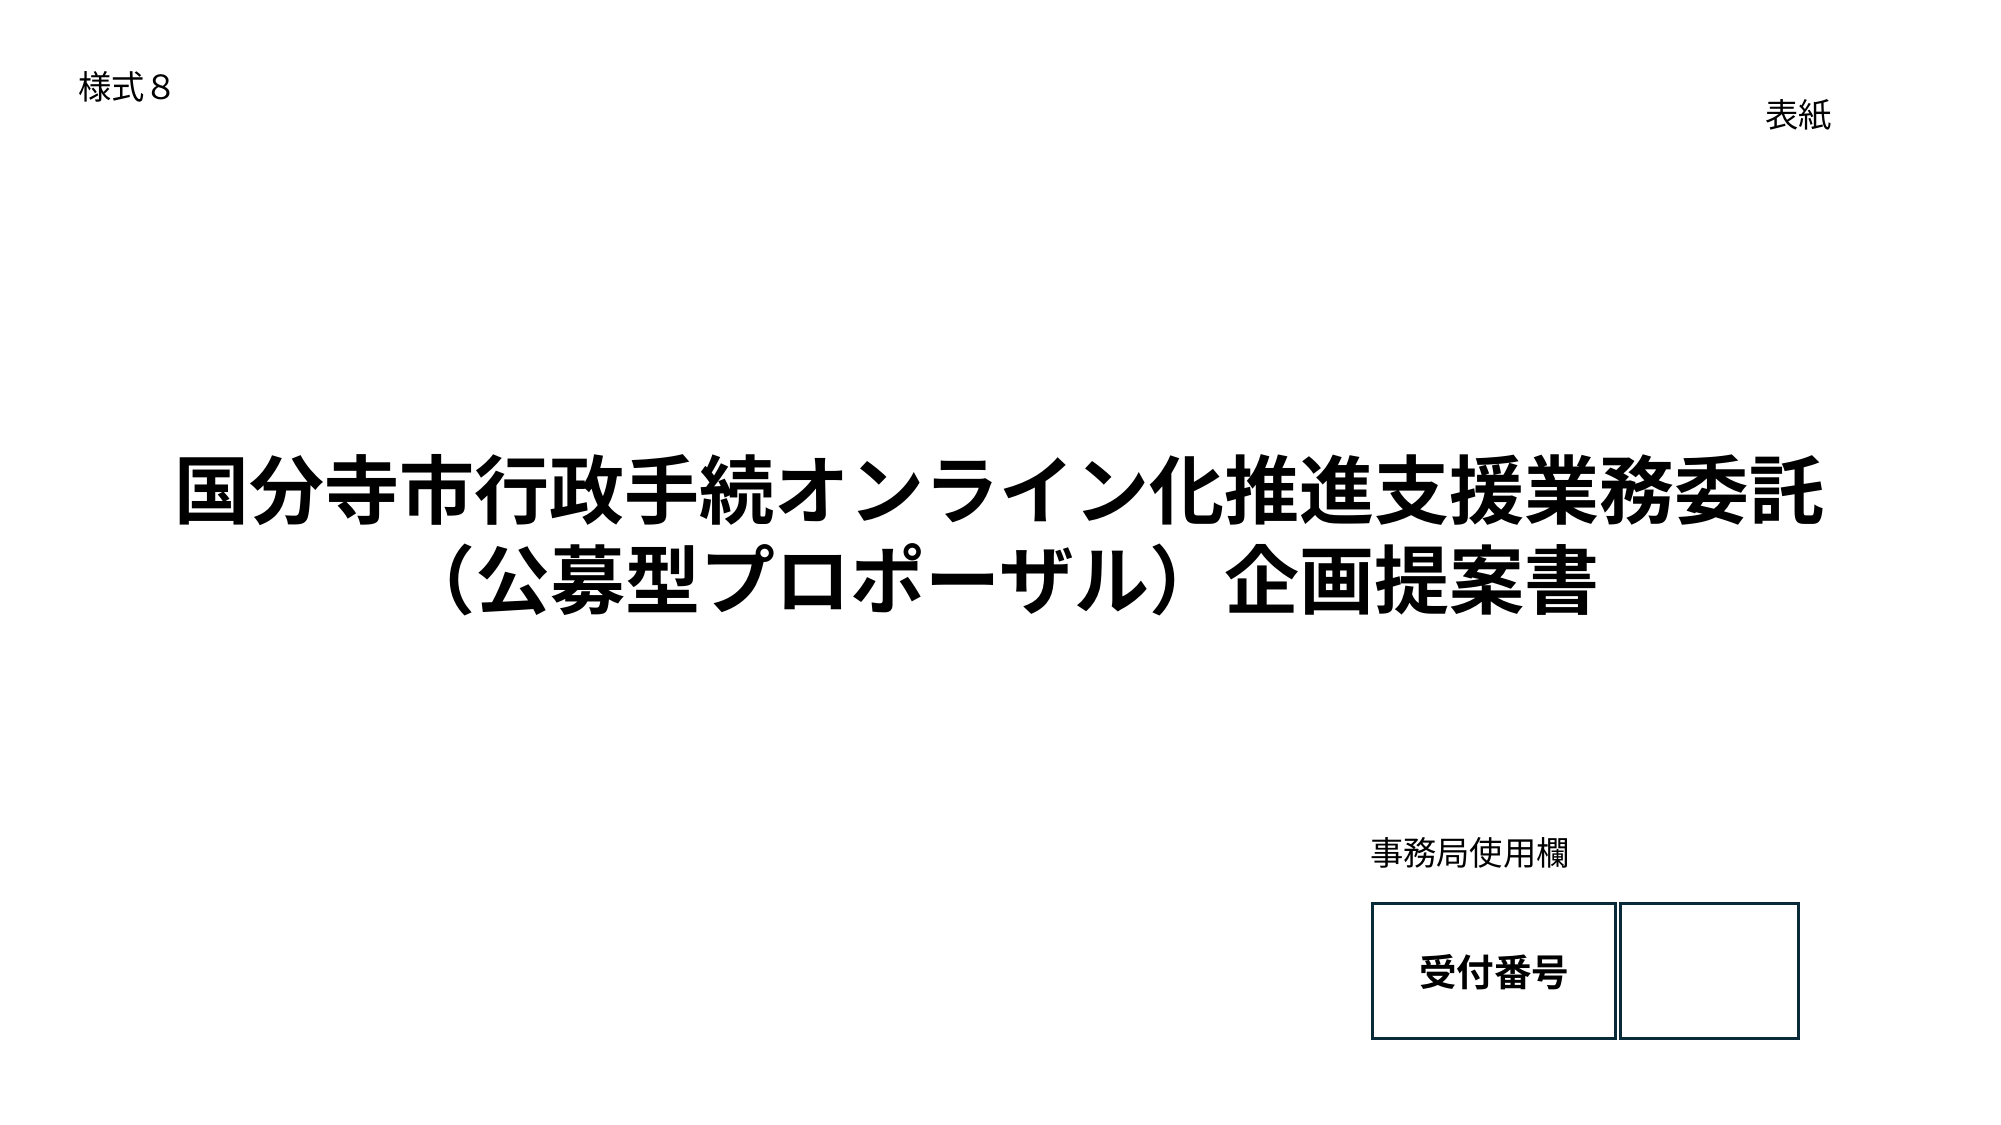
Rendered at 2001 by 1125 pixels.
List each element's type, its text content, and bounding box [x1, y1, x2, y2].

text_box 表紙 [1743, 86, 1854, 141]
text_box 国分寺市行政手続オンライン化推進支援業務委託 （公募型プロポーザル）企画提案書 [50, 435, 1950, 631]
text_box 様式８ [63, 58, 259, 114]
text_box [1372, 903, 1800, 1040]
text_box 事務局使用欄 [1355, 824, 1599, 880]
